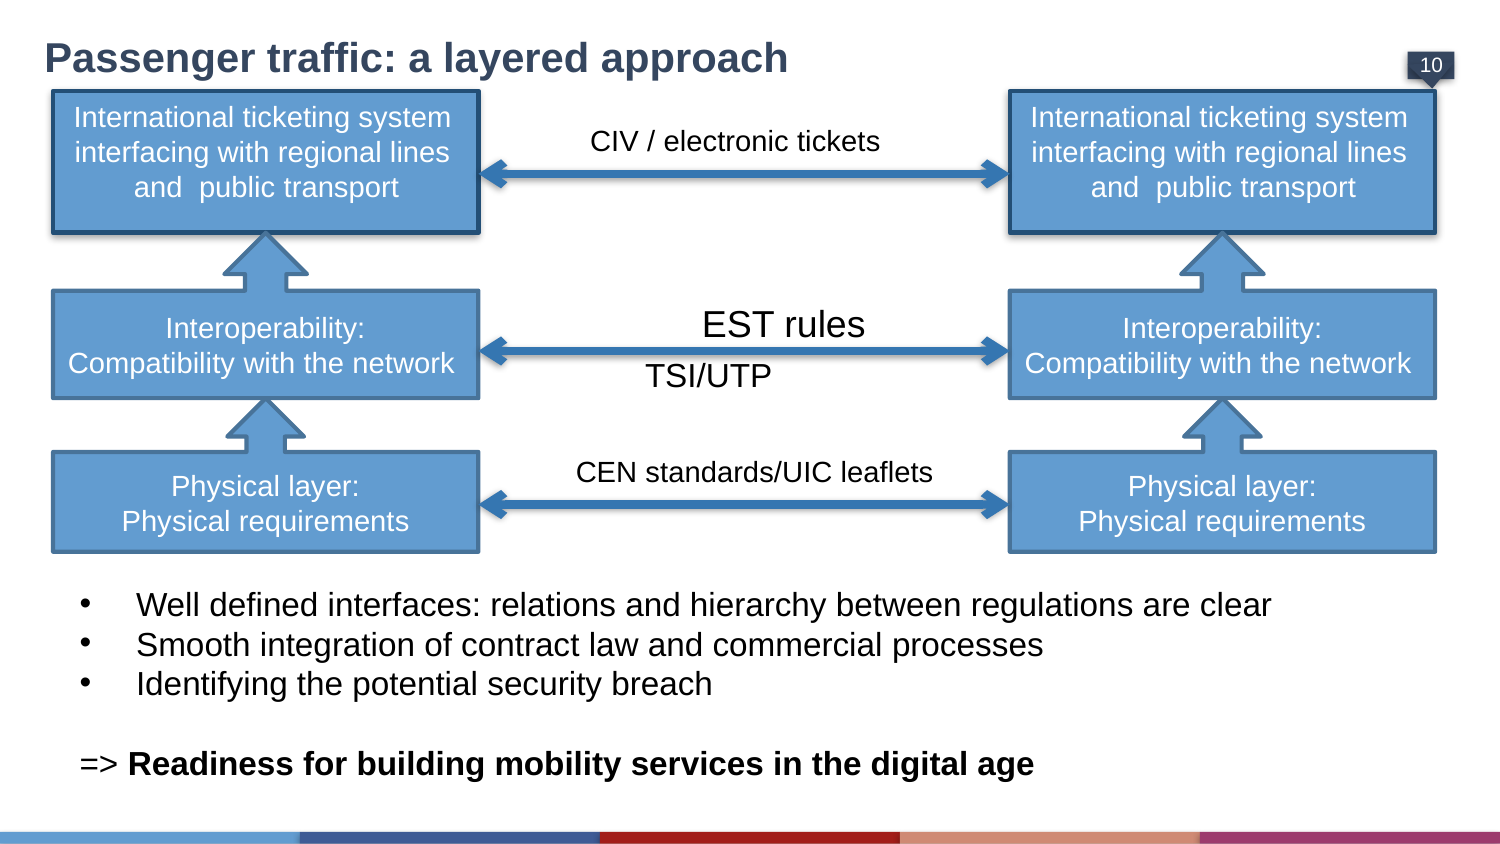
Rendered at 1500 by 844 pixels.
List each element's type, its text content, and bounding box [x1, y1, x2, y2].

text_box CEN standards/UIC leaflets [561, 445, 975, 498]
text_box EST rules TSI/UTP [513, 280, 904, 340]
text_box International ticketing system interfacing with regional lines and public transport [1015, 91, 1424, 211]
text_box [52, 92, 58, 234]
text_box Well defined interfaces: relations and hierarchy between regulations are clear Smooth integration of contract law and commercial processes Identifying the potential security breach => Readiness for building mobility services in the digital age [64, 575, 1424, 844]
text_box [1009, 90, 1436, 234]
text_box [467, 92, 479, 234]
text_box Interoperability: Compatibility with the network [50, 246, 481, 401]
text_box International ticketing system interfacing with regional lines and public transport [58, 91, 467, 246]
text_box Physical layer: Physical requirements [1007, 401, 1438, 554]
title Passenger traffic: a layered approach [29, 20, 1430, 92]
text_box CIV / electronic tickets [513, 114, 966, 168]
text_box Physical layer: Physical requirements [50, 401, 481, 554]
text_box Interoperability: Compatibility with the network [1007, 230, 1438, 401]
